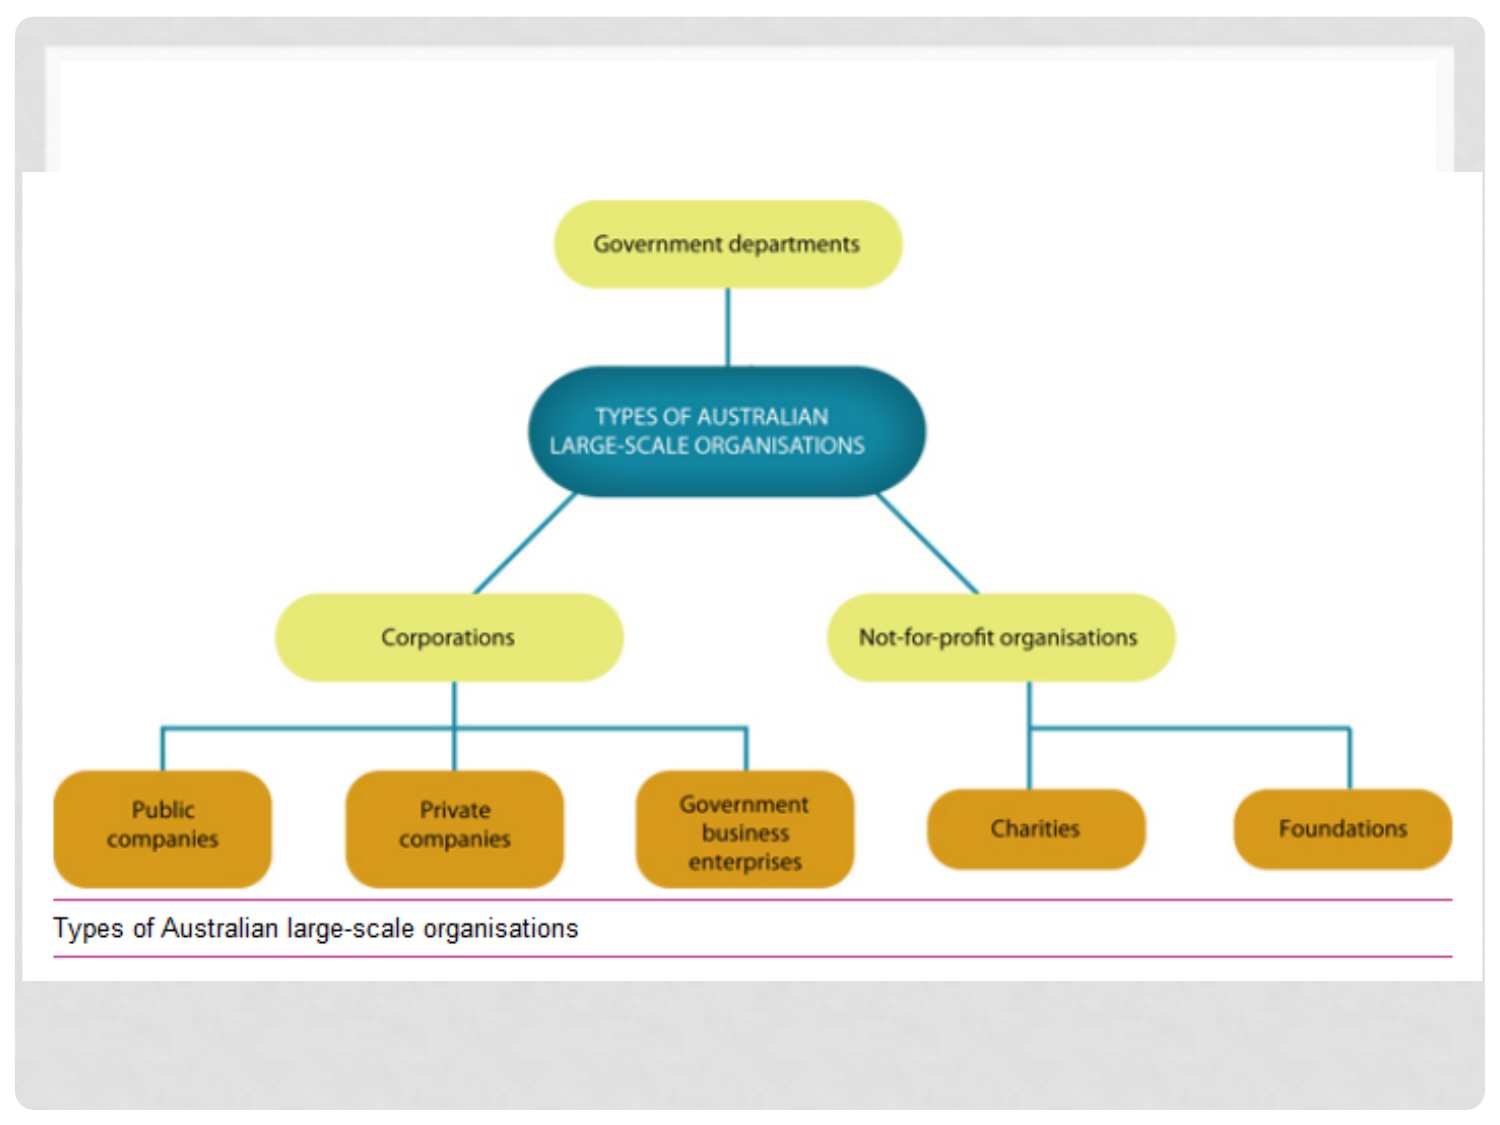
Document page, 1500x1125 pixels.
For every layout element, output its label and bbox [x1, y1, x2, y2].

picture [21, 172, 1483, 981]
